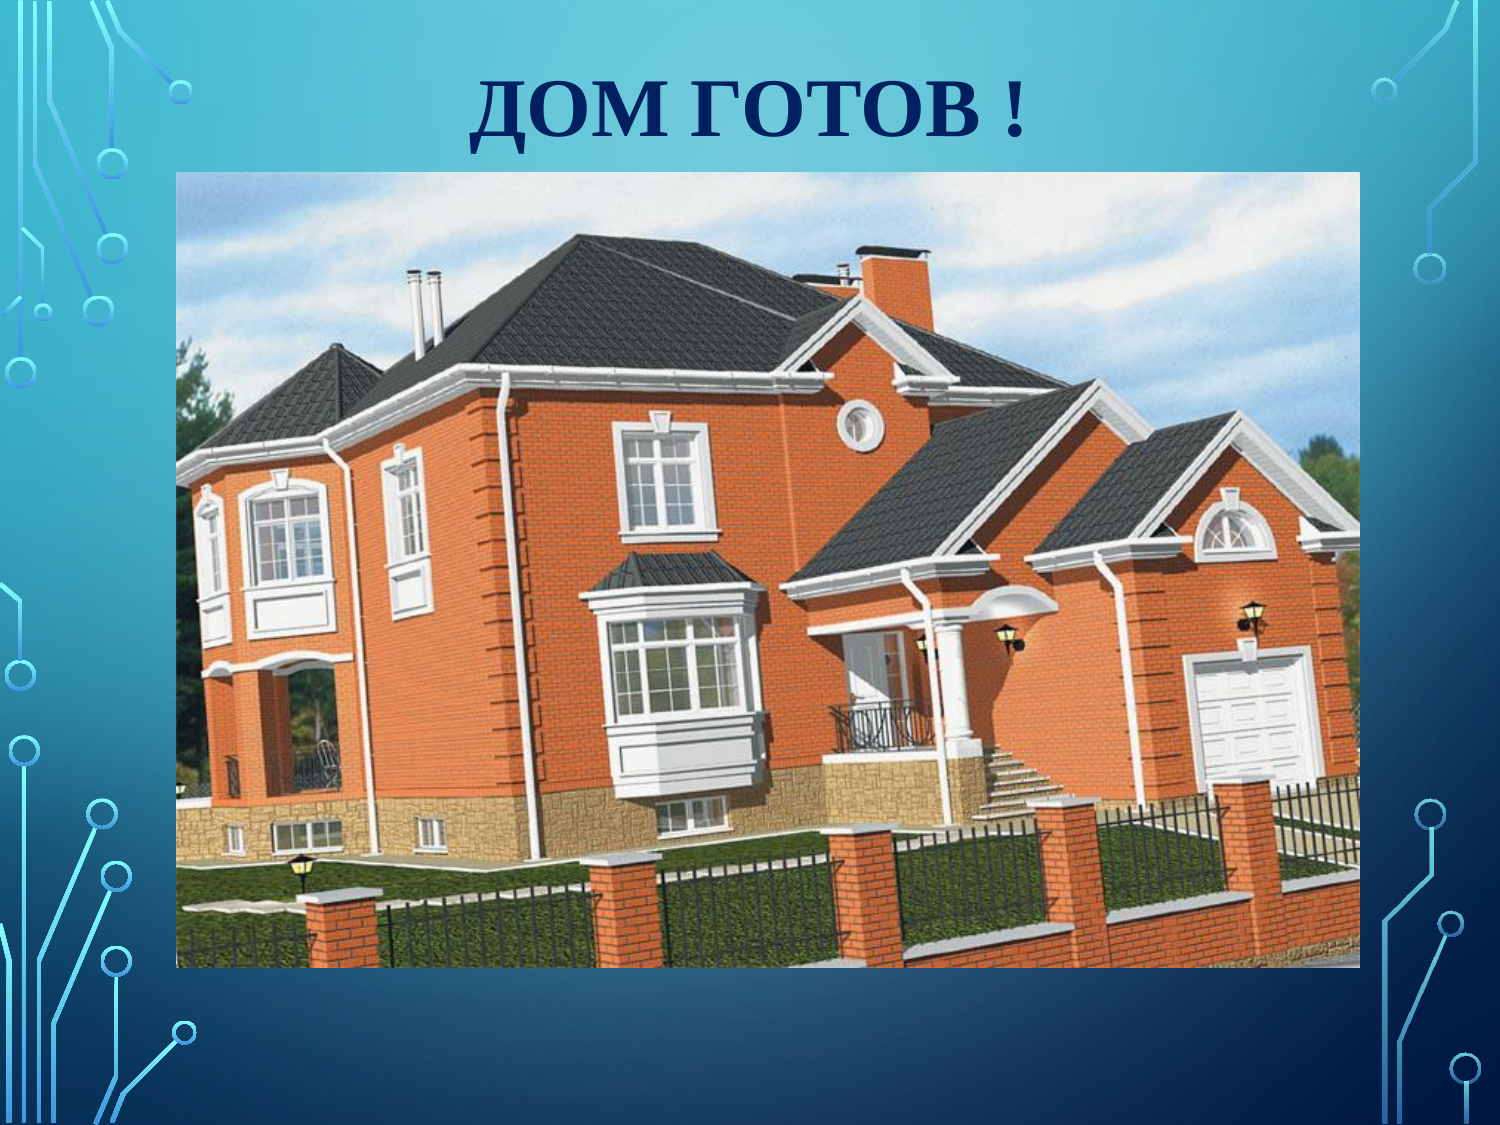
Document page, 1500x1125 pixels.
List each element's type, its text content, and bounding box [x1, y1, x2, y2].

title Дом готов ! [140, 0, 1360, 220]
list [176, 172, 1360, 968]
